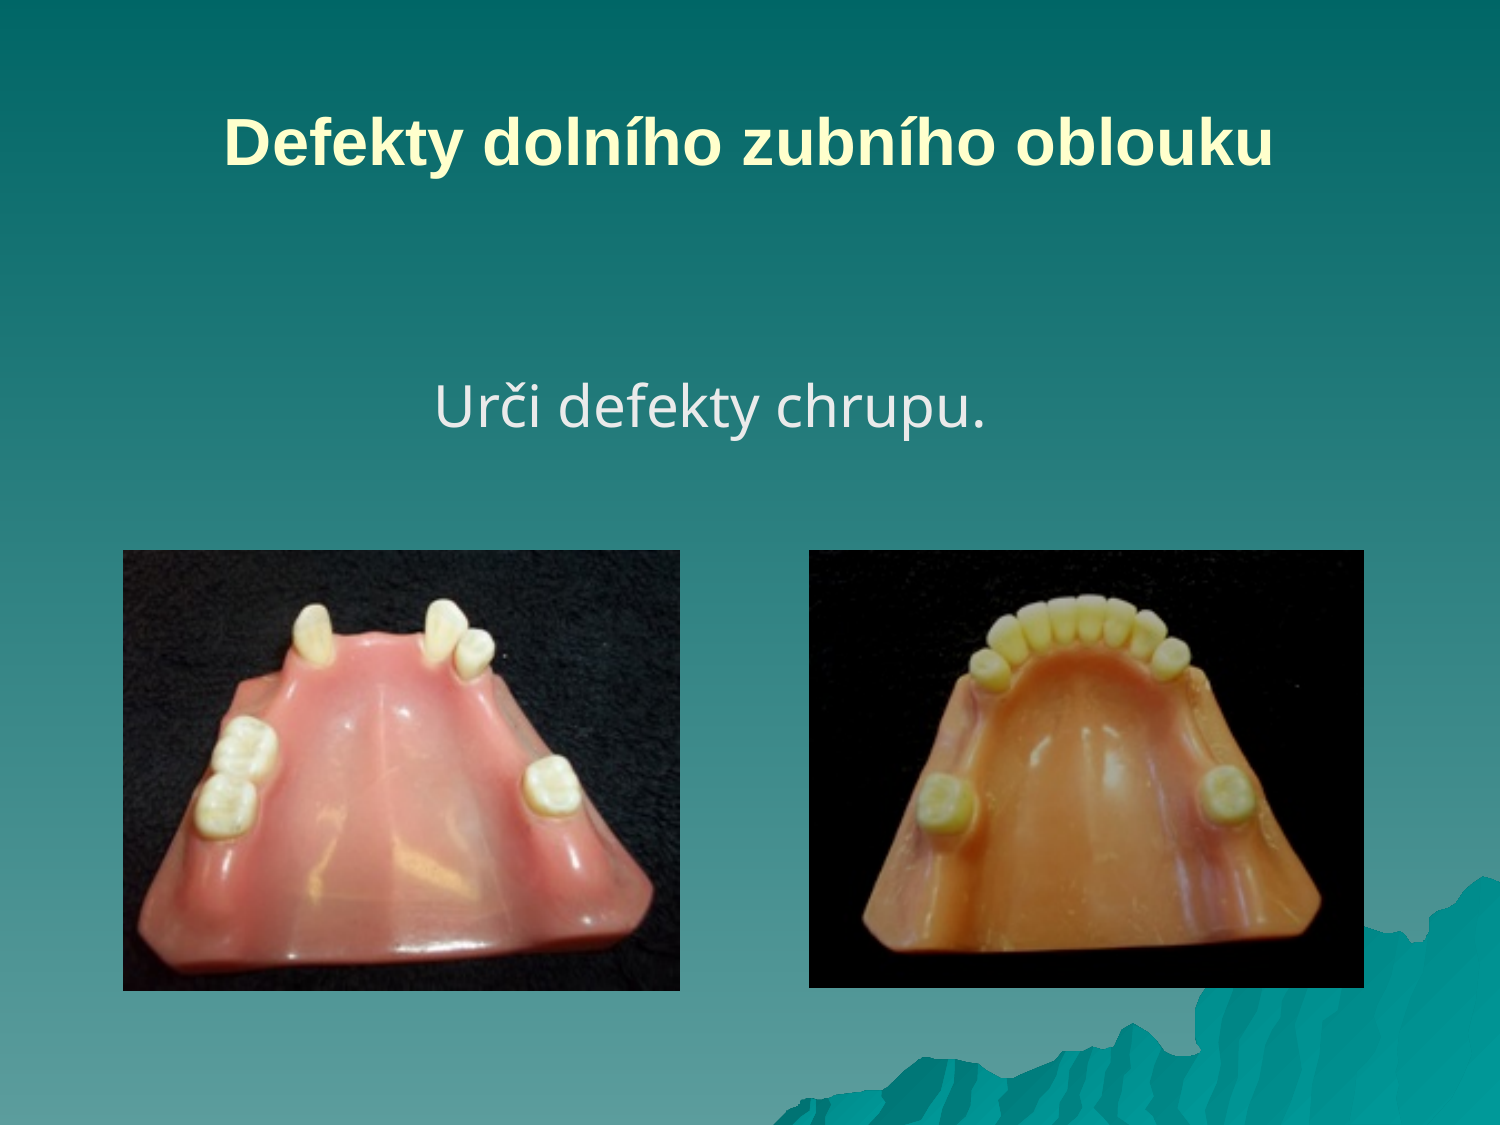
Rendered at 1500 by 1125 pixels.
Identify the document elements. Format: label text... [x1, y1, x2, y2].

title Defekty dolního zubního oblouku [74, 45, 1426, 233]
text_box Urči defekty chrupu. [419, 361, 1164, 447]
picture [123, 550, 680, 992]
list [808, 550, 1365, 988]
